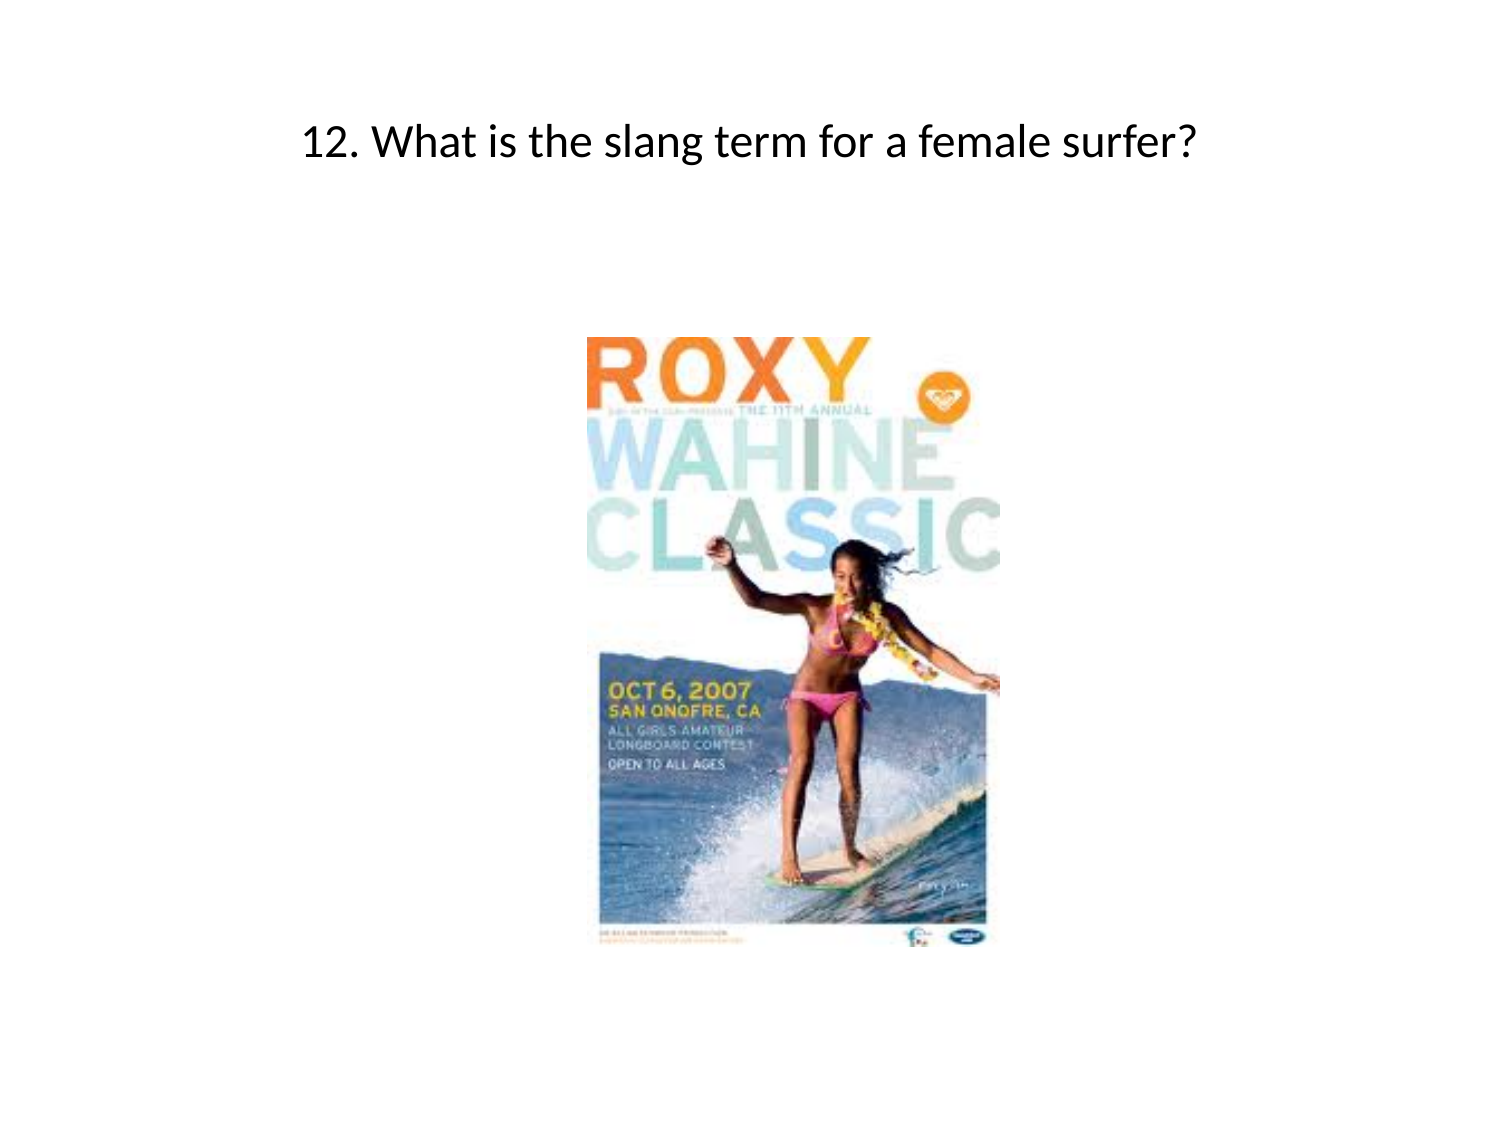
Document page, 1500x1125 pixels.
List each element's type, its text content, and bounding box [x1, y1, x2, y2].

picture [587, 337, 1001, 947]
title 12. What is the slang term for a female surfer? [75, 45, 1425, 233]
